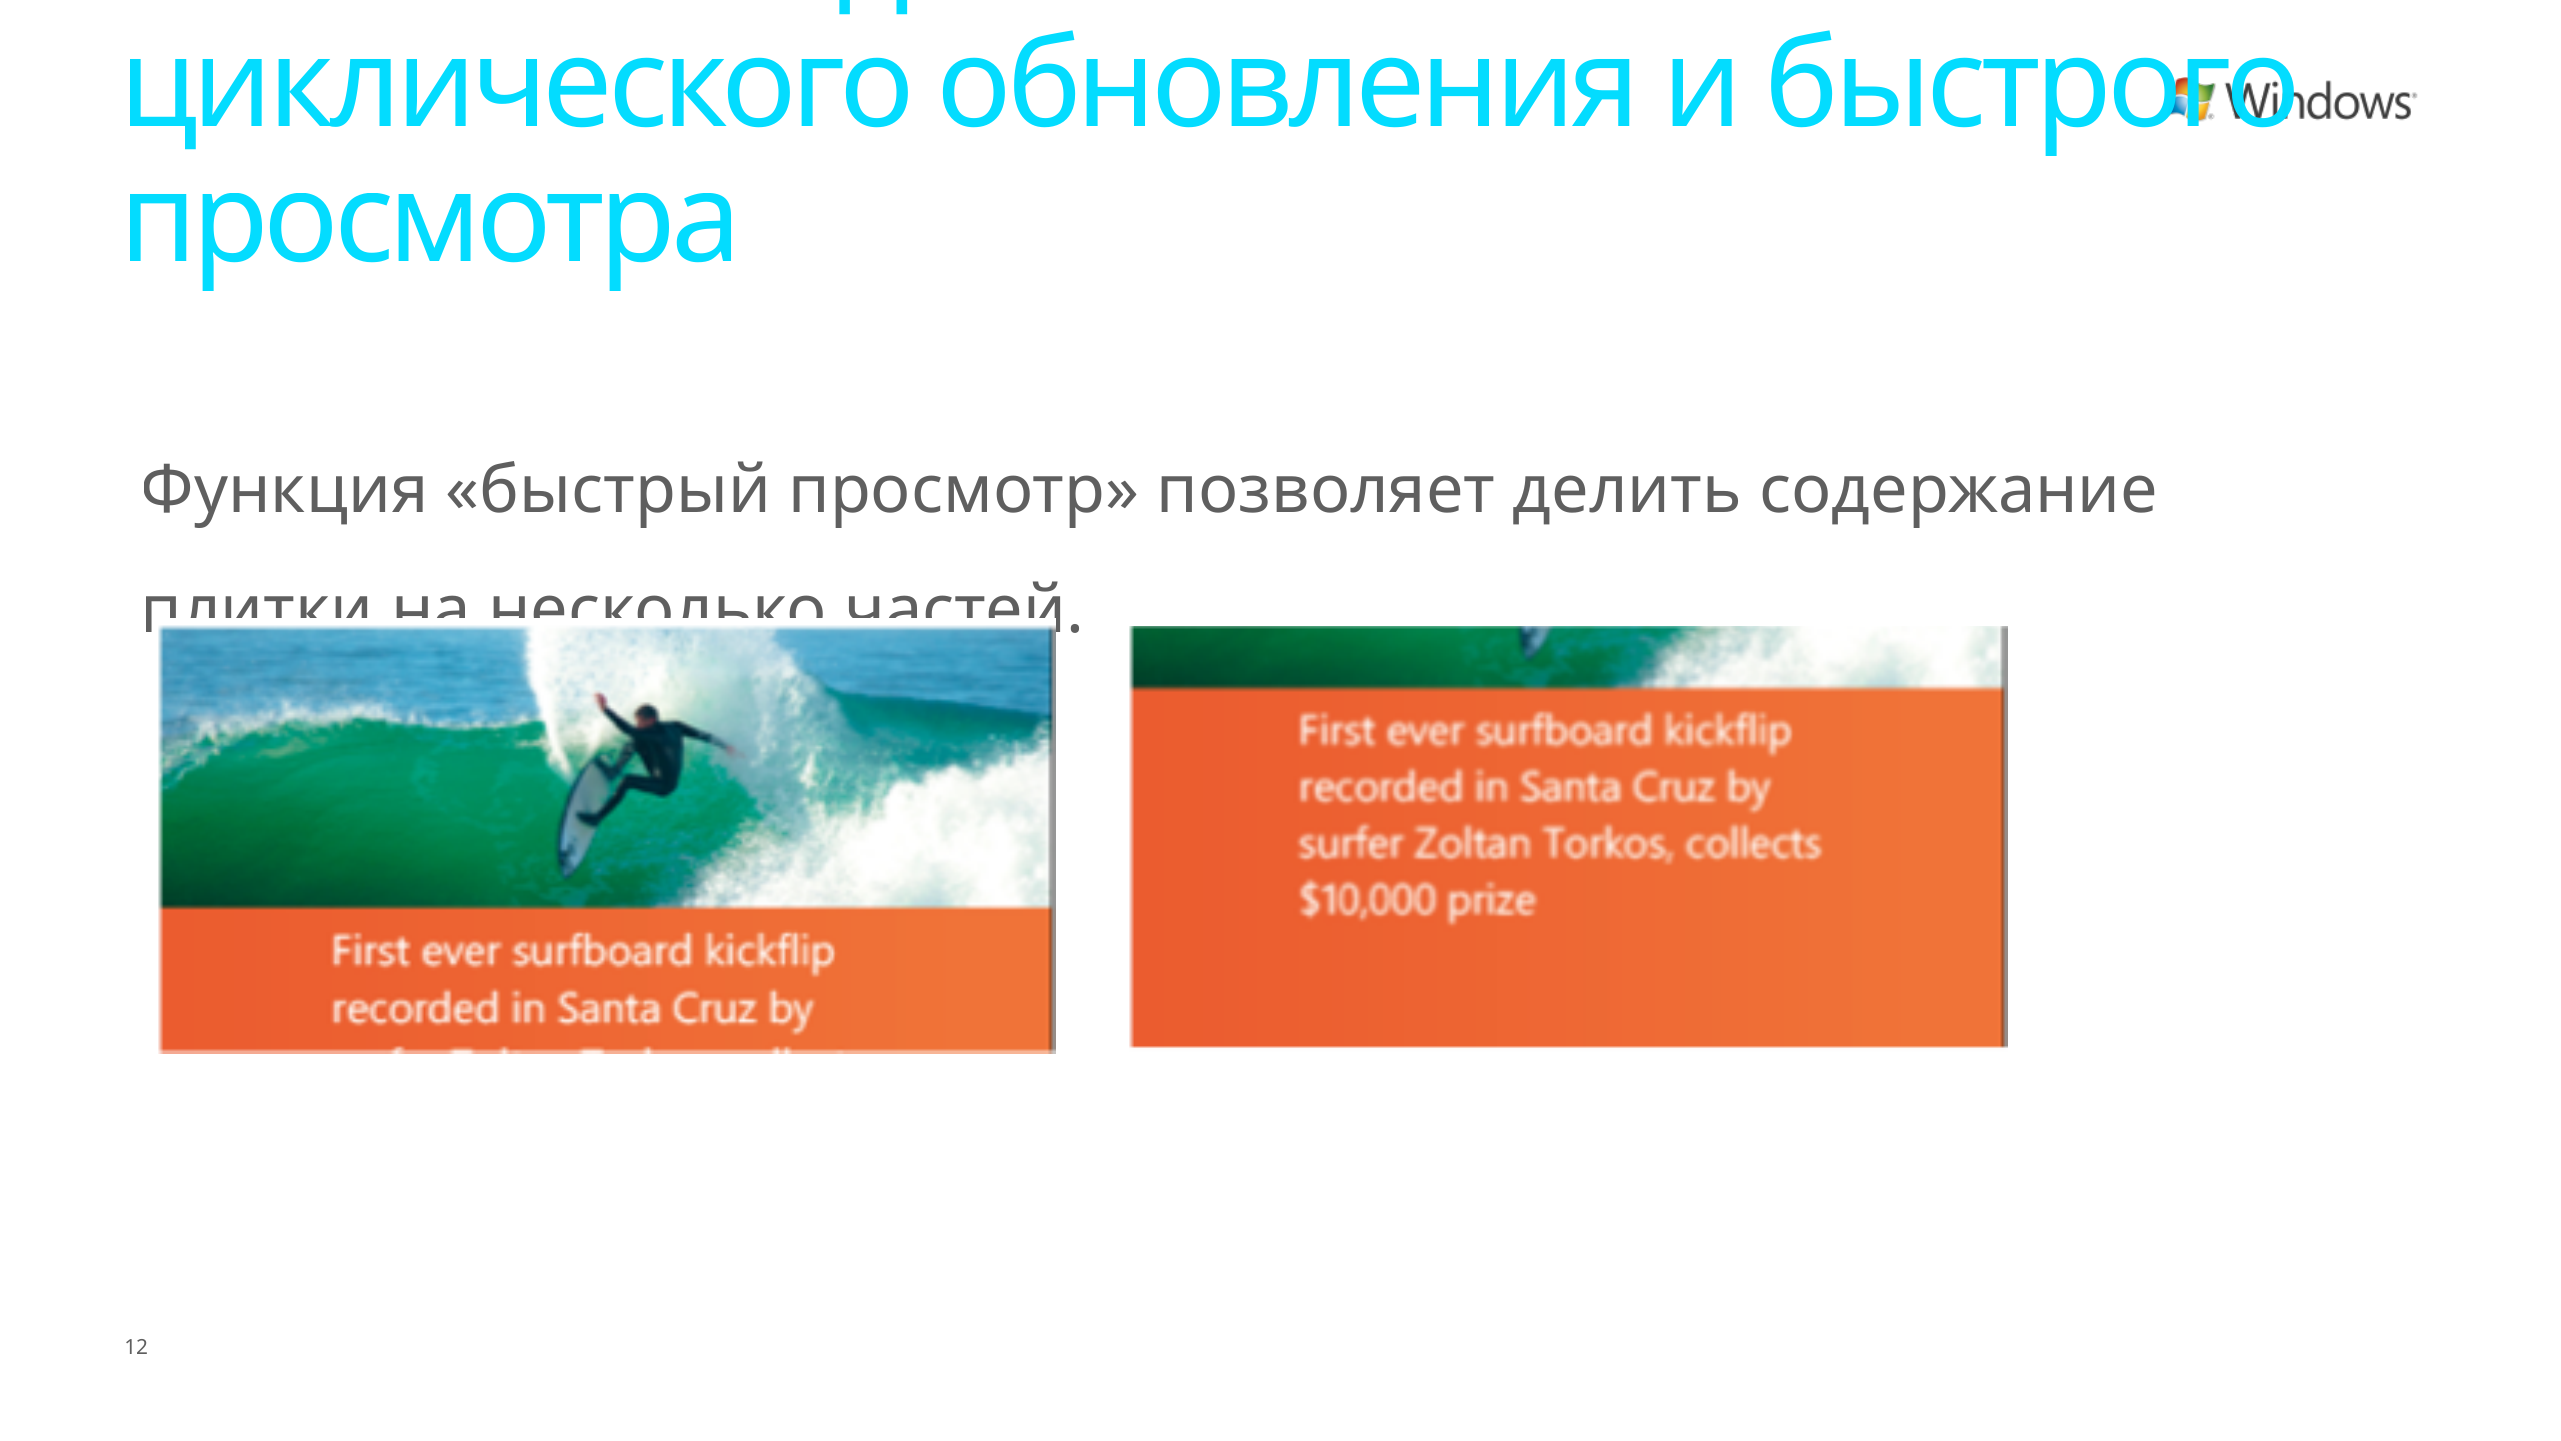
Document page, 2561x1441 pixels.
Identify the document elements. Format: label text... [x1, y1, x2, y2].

list Функция «быстрый просмотр» позволяет делить содержание плитки на несколько частей. [127, 405, 2227, 649]
picture [156, 618, 1056, 1055]
picture [1127, 625, 2008, 1055]
title Плитки обладают свойствами циклического обновления и быстрого просмотра [119, 51, 2462, 289]
